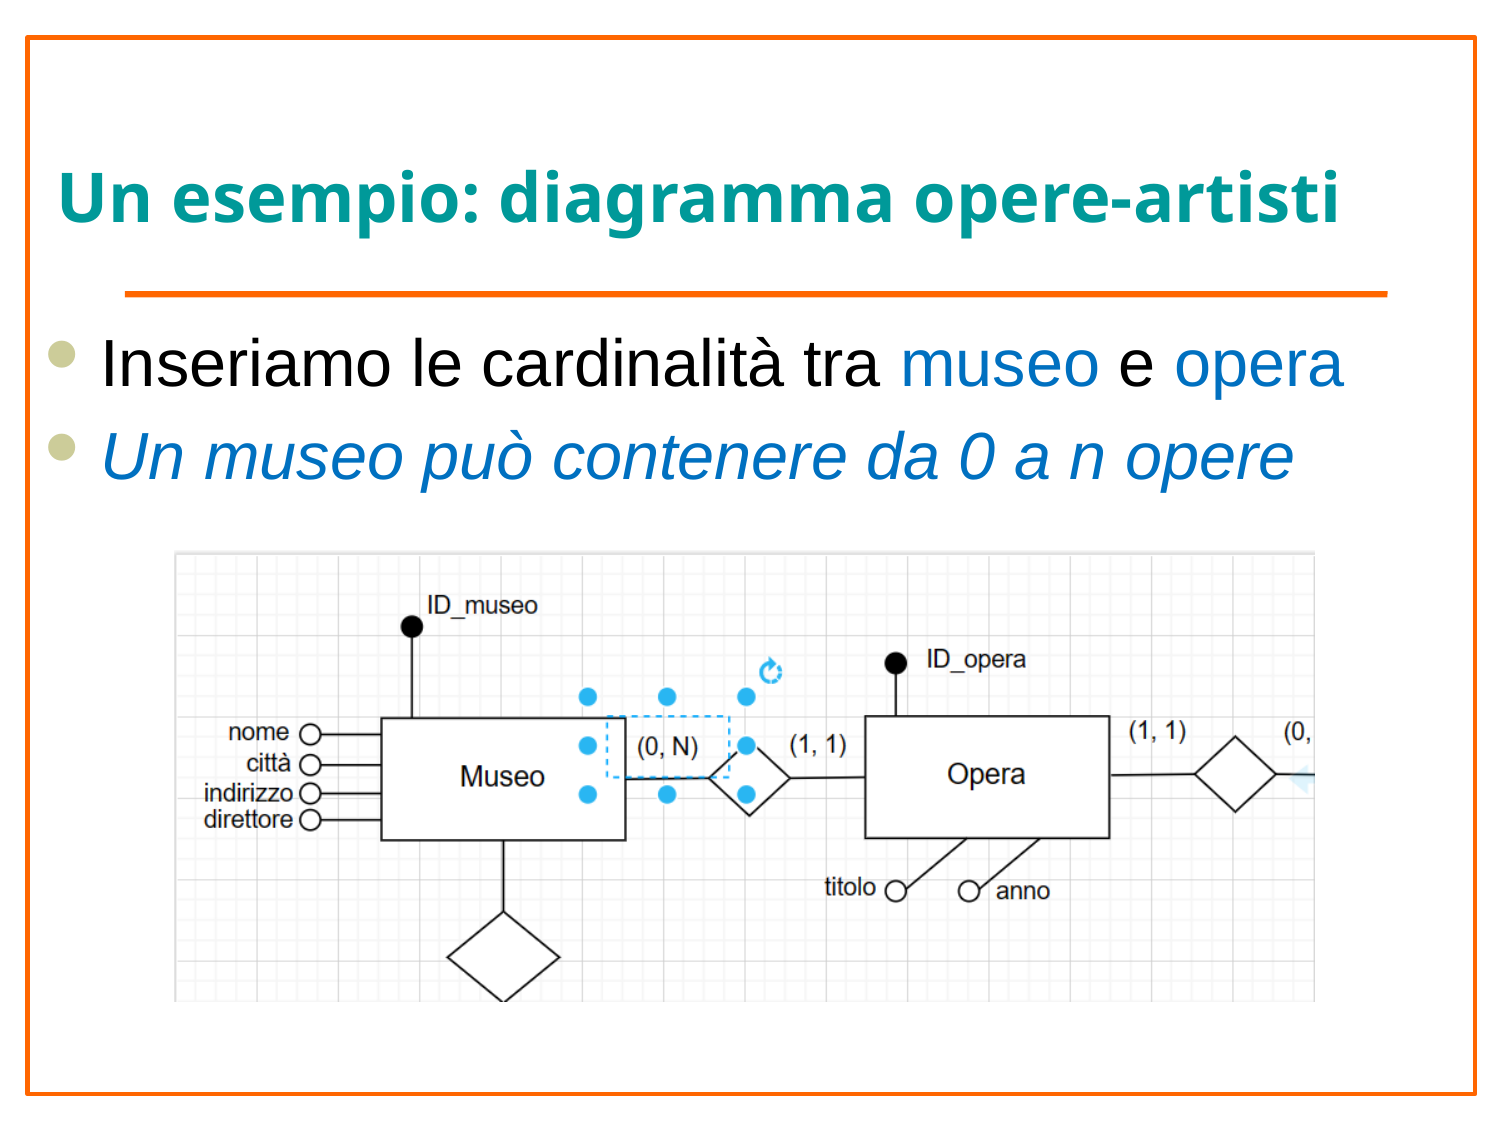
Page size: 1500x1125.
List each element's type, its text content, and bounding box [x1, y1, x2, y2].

picture [173, 550, 1315, 1003]
list Inseriamo le cardinalità tra museo e opera Un museo può contenere da 0 a n opere [29, 312, 1459, 1024]
title Un esempio: diagramma opere-artisti [41, 87, 1483, 244]
